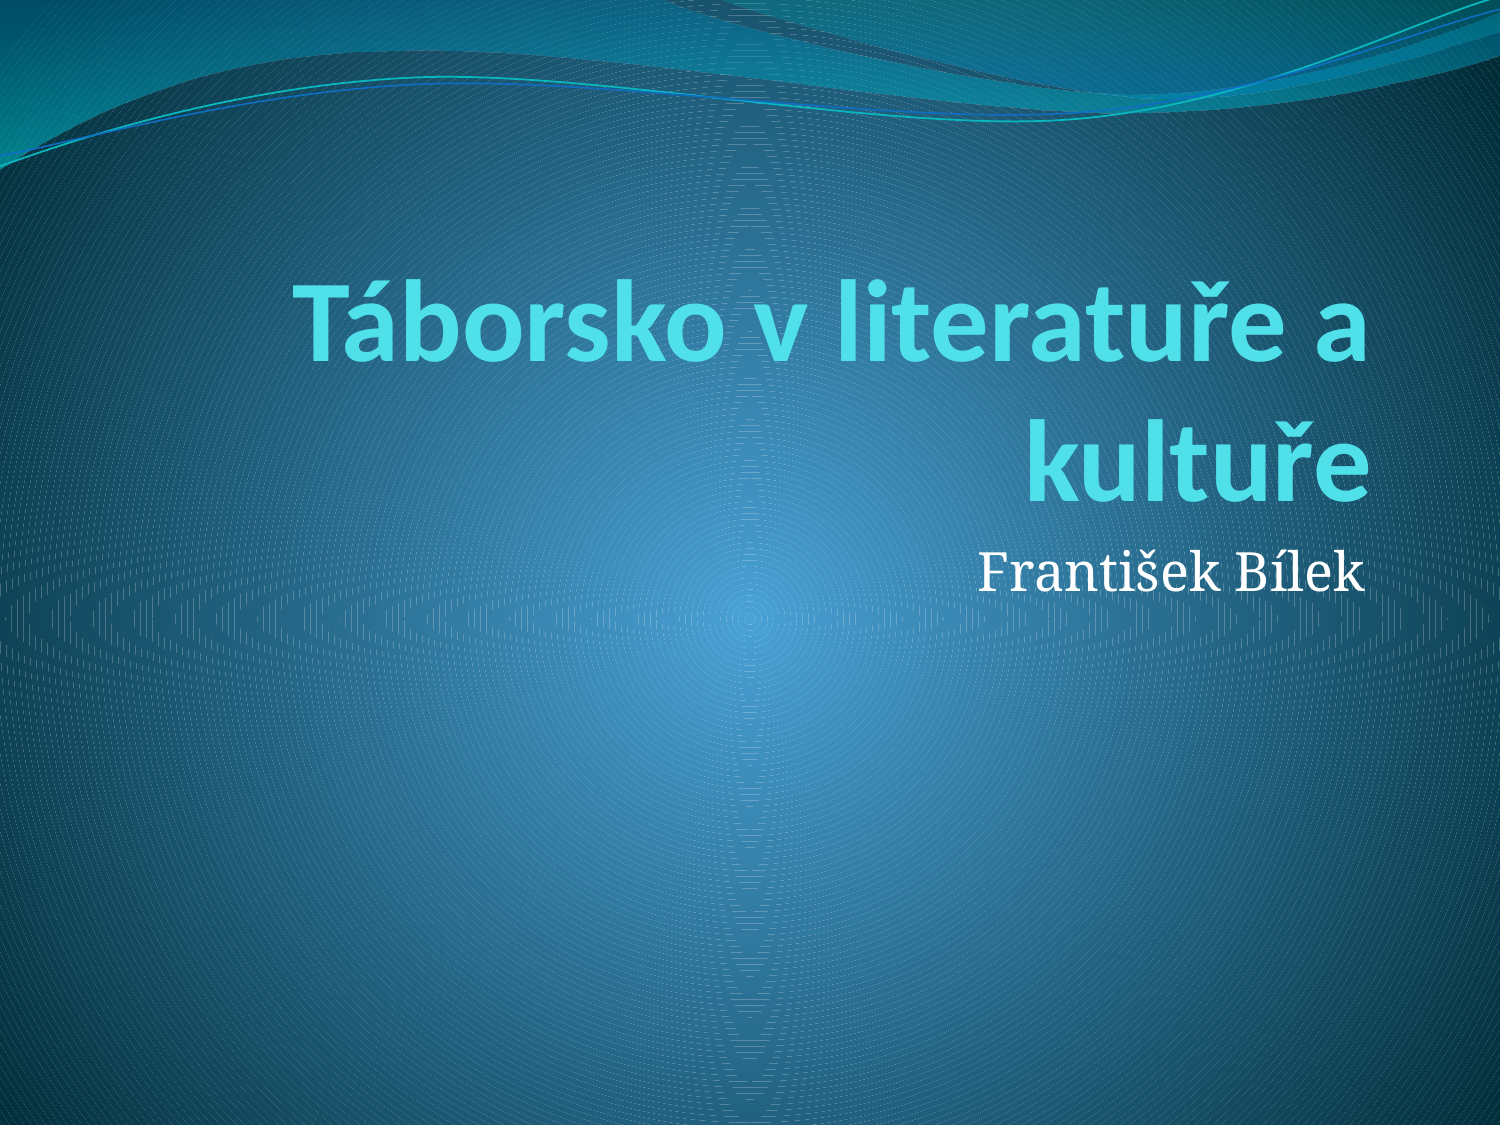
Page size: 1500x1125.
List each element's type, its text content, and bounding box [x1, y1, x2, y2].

title Táborsko v literatuře a kultuře [87, 224, 1376, 525]
subtitle František Bílek [87, 529, 1376, 818]
